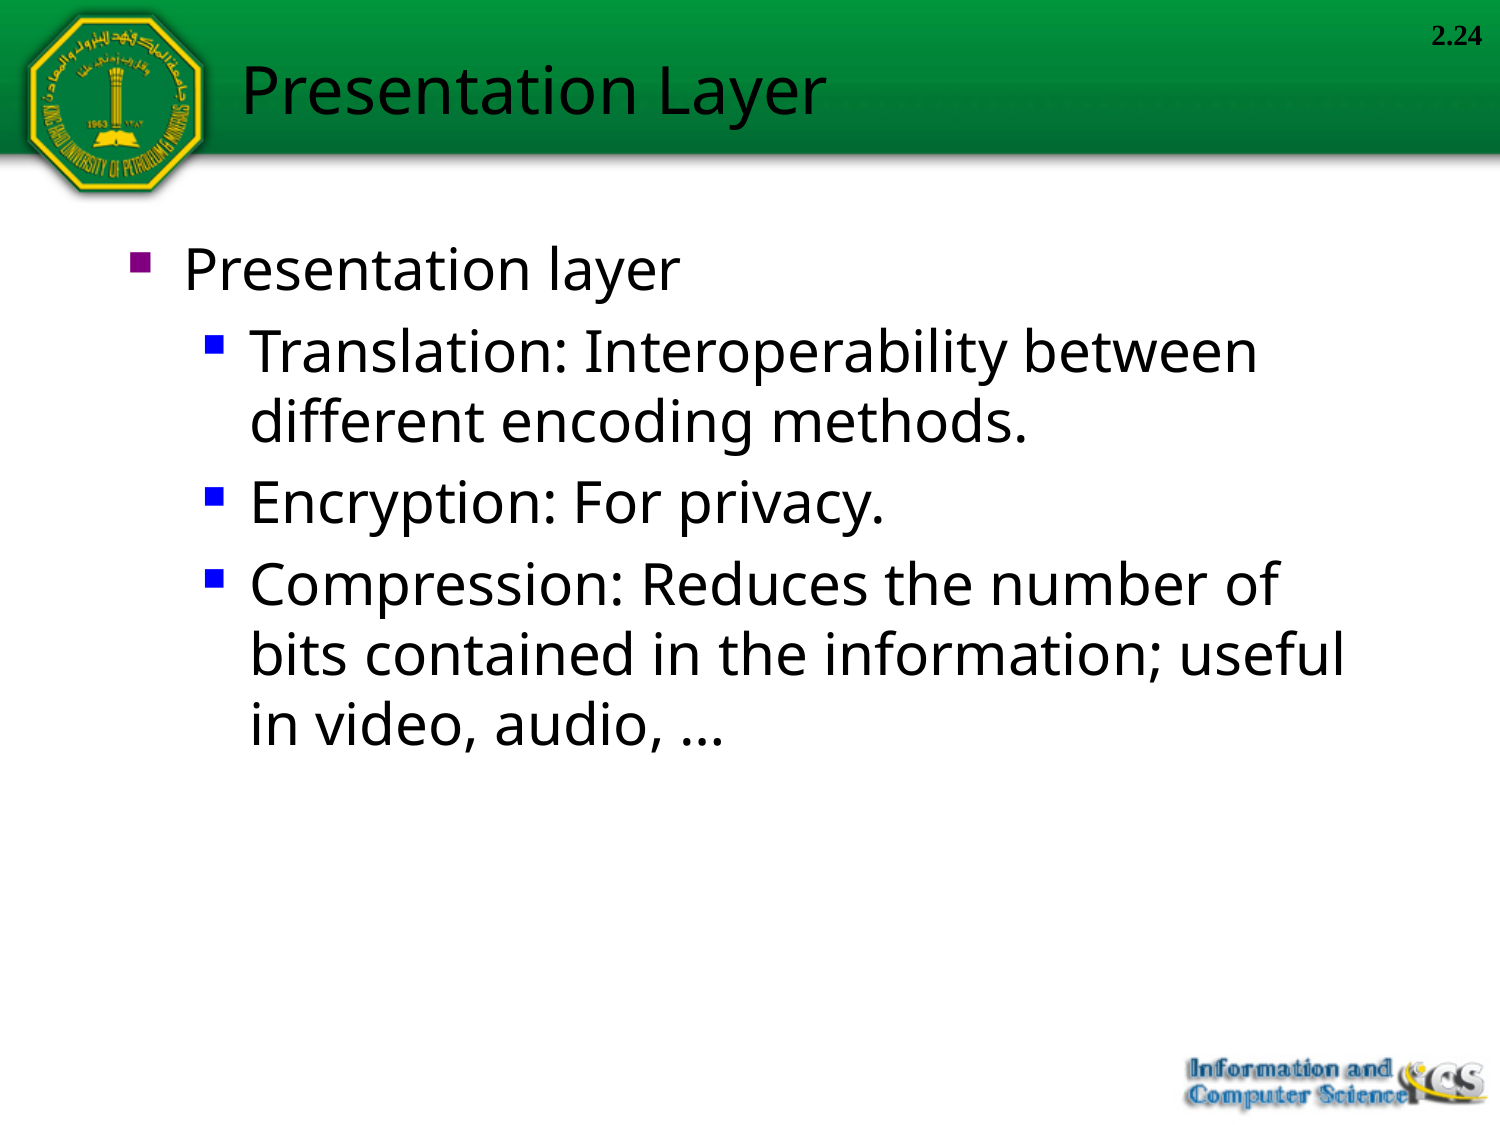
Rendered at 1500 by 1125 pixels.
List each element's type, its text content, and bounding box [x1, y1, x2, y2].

title Presentation Layer [225, 24, 1475, 150]
picture [0, 0, 1500, 1125]
text_box Presentation layer Translation: Interoperability between different encoding methods. Encryption: For privacy. Compression: Reduces the number of bits contained in the information; useful in video, audio, … [112, 224, 1388, 1025]
slide_number 2.24 [1387, 4, 1498, 65]
